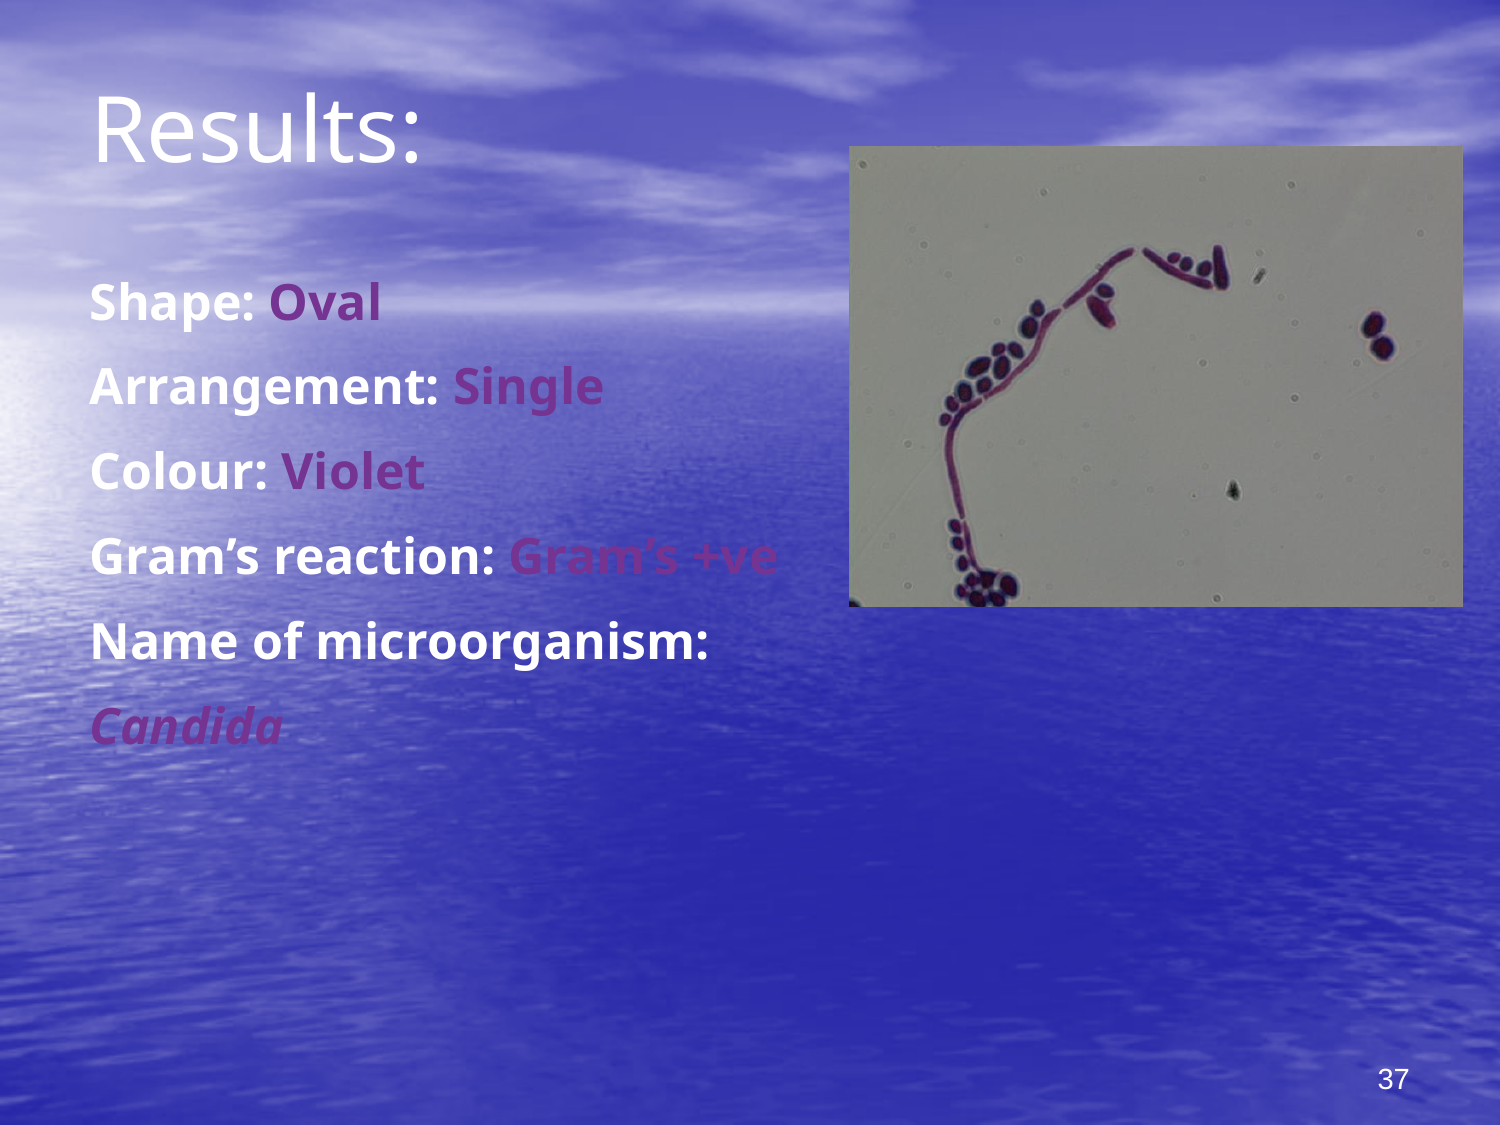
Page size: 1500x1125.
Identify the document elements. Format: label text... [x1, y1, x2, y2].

text_box Shape: Oval Arrangement: Single Colour: Violet Gram’s reaction: Gram’s +ve Name of microorganism: Candida [74, 262, 1063, 763]
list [849, 146, 1463, 607]
title Results: [74, 12, 1426, 240]
slide_number 37 [1074, 1024, 1426, 1103]
